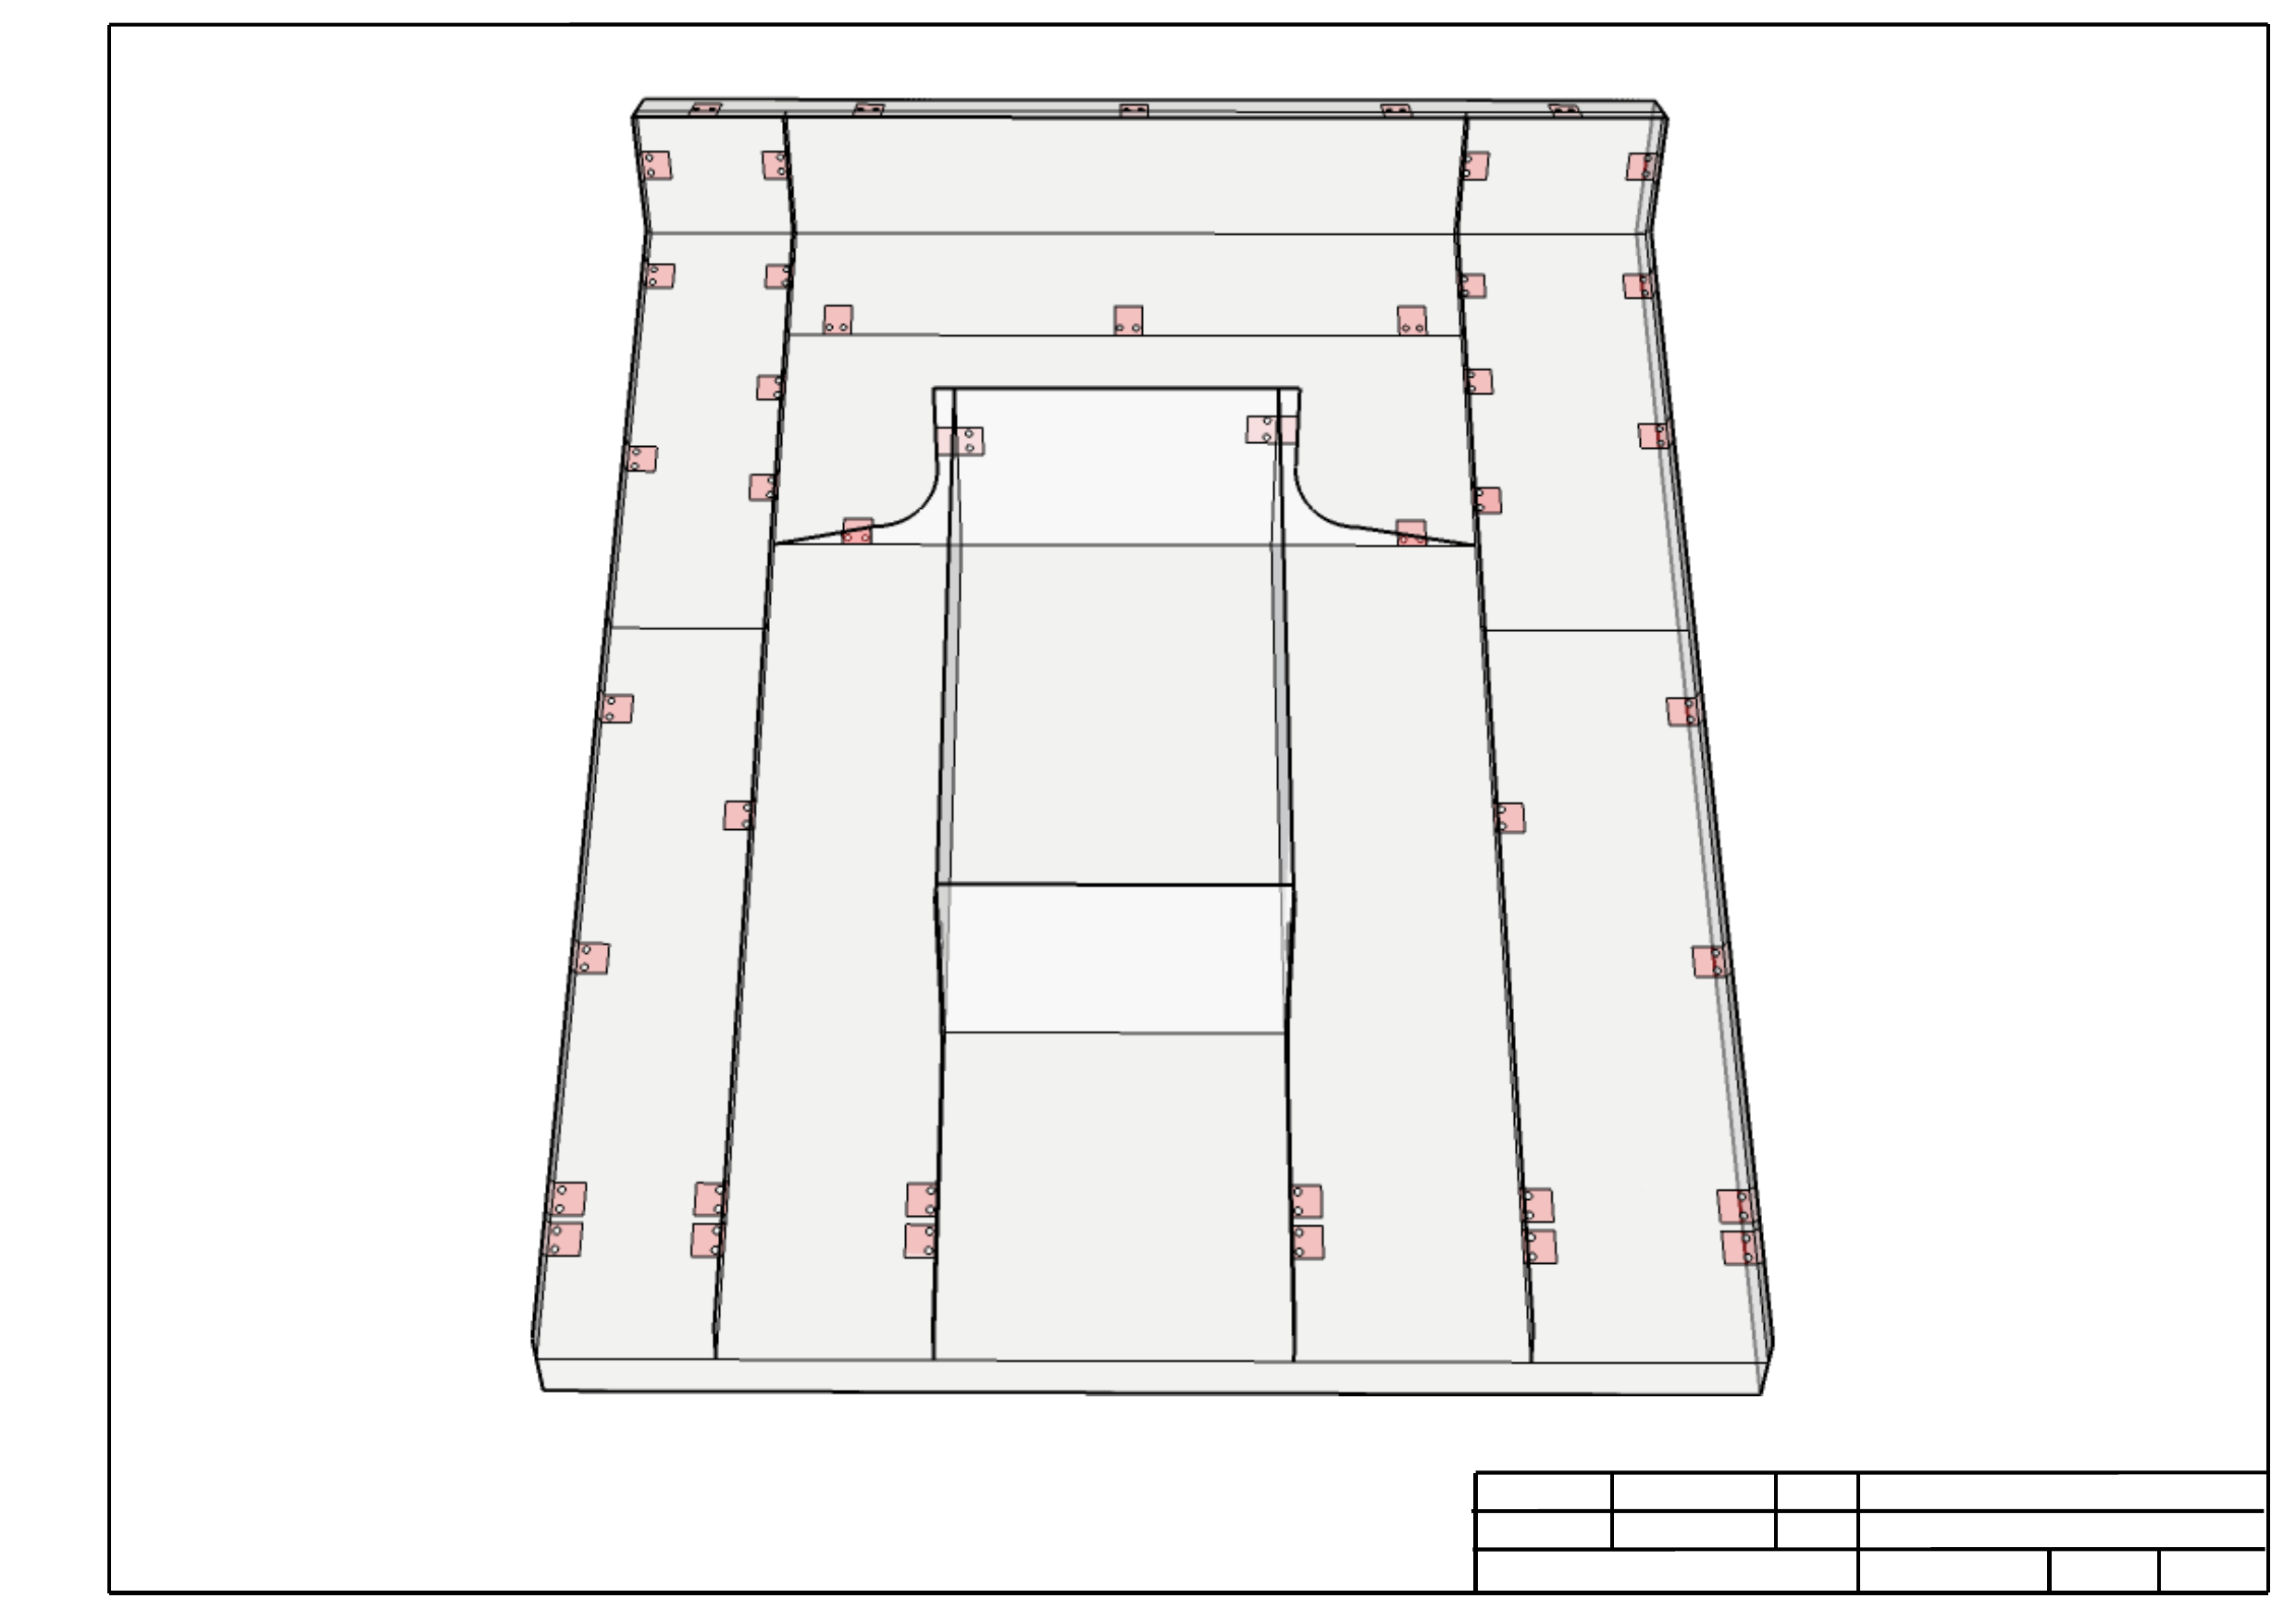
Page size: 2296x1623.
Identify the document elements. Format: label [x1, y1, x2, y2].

picture [469, 63, 1826, 1396]
